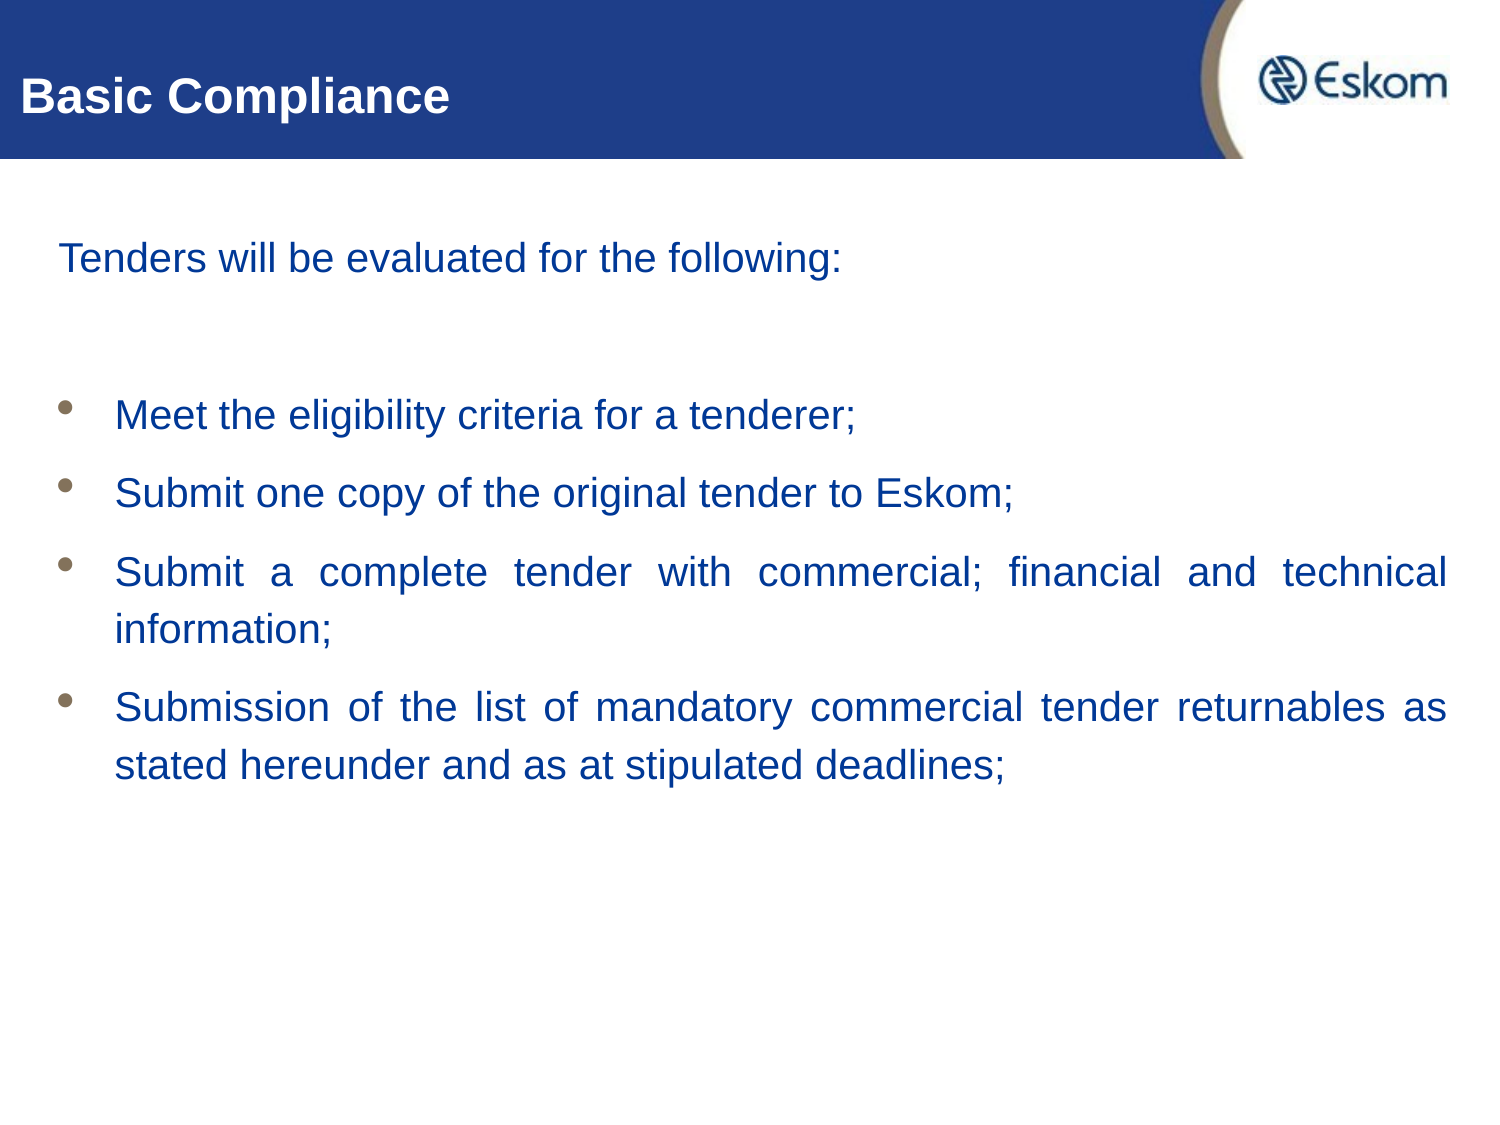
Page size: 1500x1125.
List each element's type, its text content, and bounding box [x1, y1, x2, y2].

picture [1257, 55, 1450, 105]
picture [0, 0, 1246, 159]
title Basic Compliance [20, 62, 1169, 124]
list Tenders will be evaluated for the following: Meet the eligibility criteria for a tenderer; Submit one copy of the original tender to Eskom; Submit a complete tender with commercial; financial and technical information; Submission of the list of mandatory commercial tender returnables as stated hereunder and as at stipulated deadlines; [58, 223, 1449, 1004]
